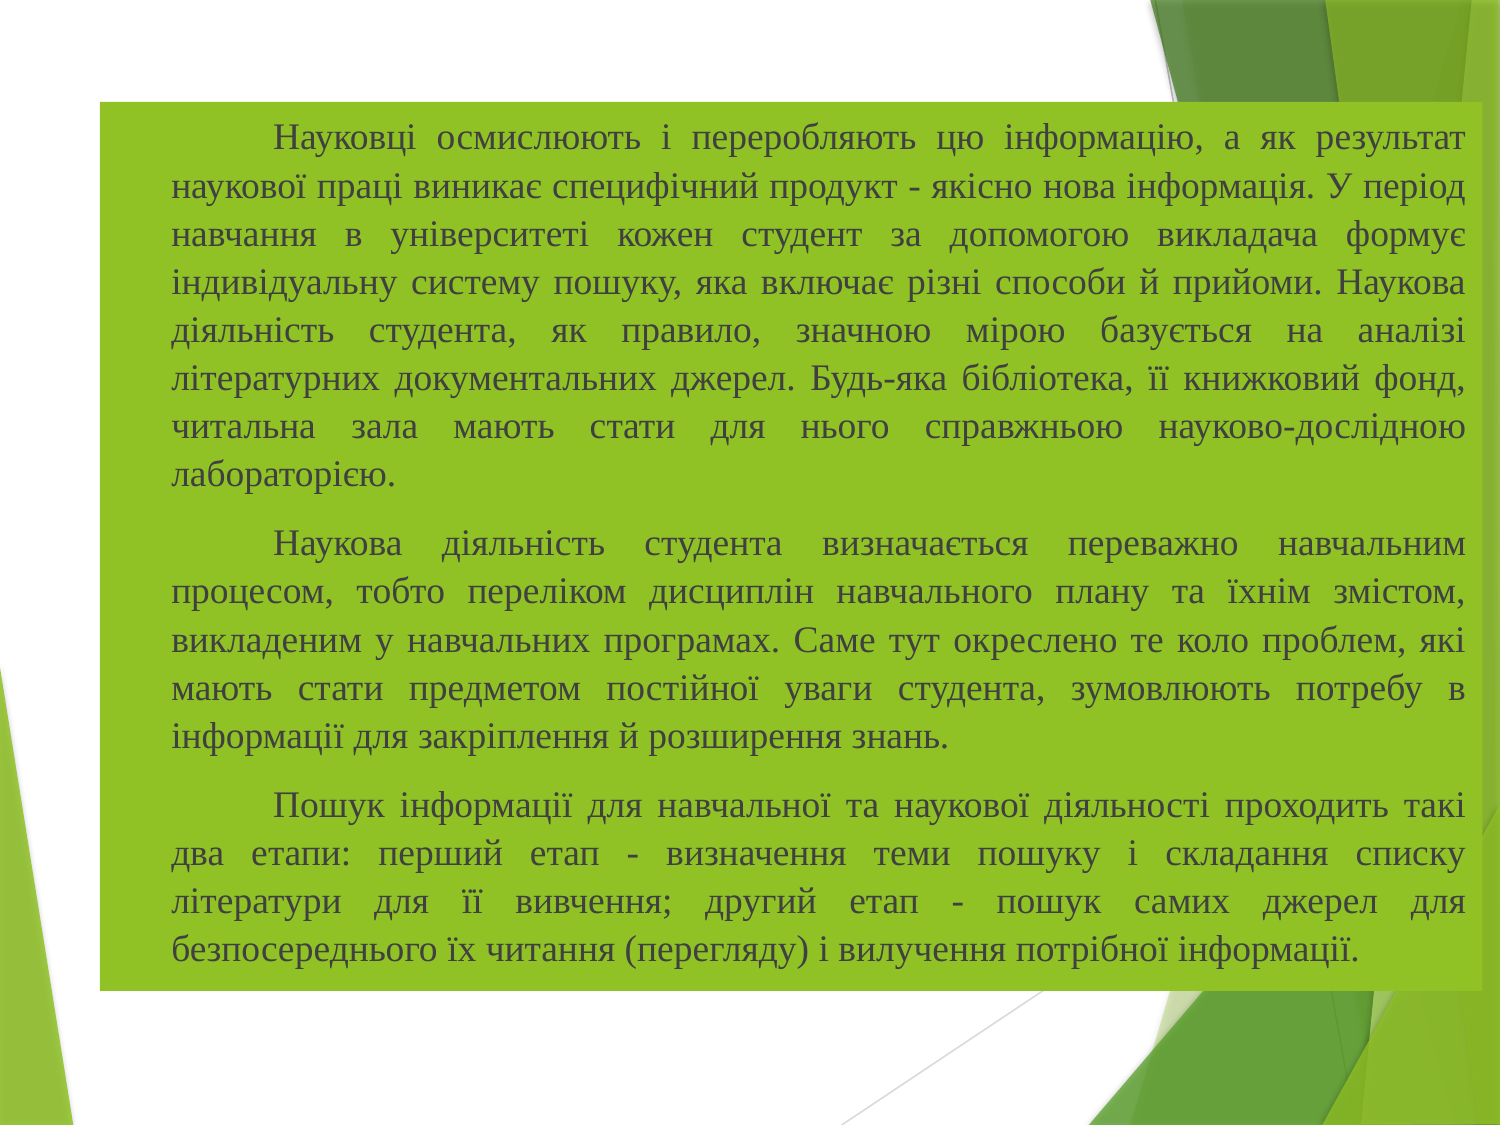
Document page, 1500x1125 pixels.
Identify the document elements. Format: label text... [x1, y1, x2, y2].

list Науковці осмислюють і переробляють цю інформацію, а як результат наукової праці виникає специфічний продукт - якісно нова інформація. У період навчання в університеті кожен студент за допомогою викладача формує індивідуальну систему пошуку, яка включає різні способи й прийоми. Наукова діяльність студента, як правило, значною мірою базується на аналізі літературних документальних джерел. Будь-яка бібліотека, її книжковий фонд, читальна зала мають стати для нього справжньою науково-дослідною лабораторією. Наукова діяльність студента визначається переважно навчальним процесом, тобто переліком дисциплін навчального плану та їхнім змістом, викладеним у навчальних програмах. Саме тут окреслено те коло проблем, які мають стати предметом постійної уваги студента, зумовлюють потребу в інформації для закріплення й розширення знань. Пошук інформації для навчальної та наукової діяльності проходить такі два етапи: перший етап - визначення теми пошуку і складання списку літератури для її вивчення; другий етап - пошук самих джерел для безпосереднього їх читання (перегляду) і вилучення потрібної інформації. [99, 101, 1483, 991]
